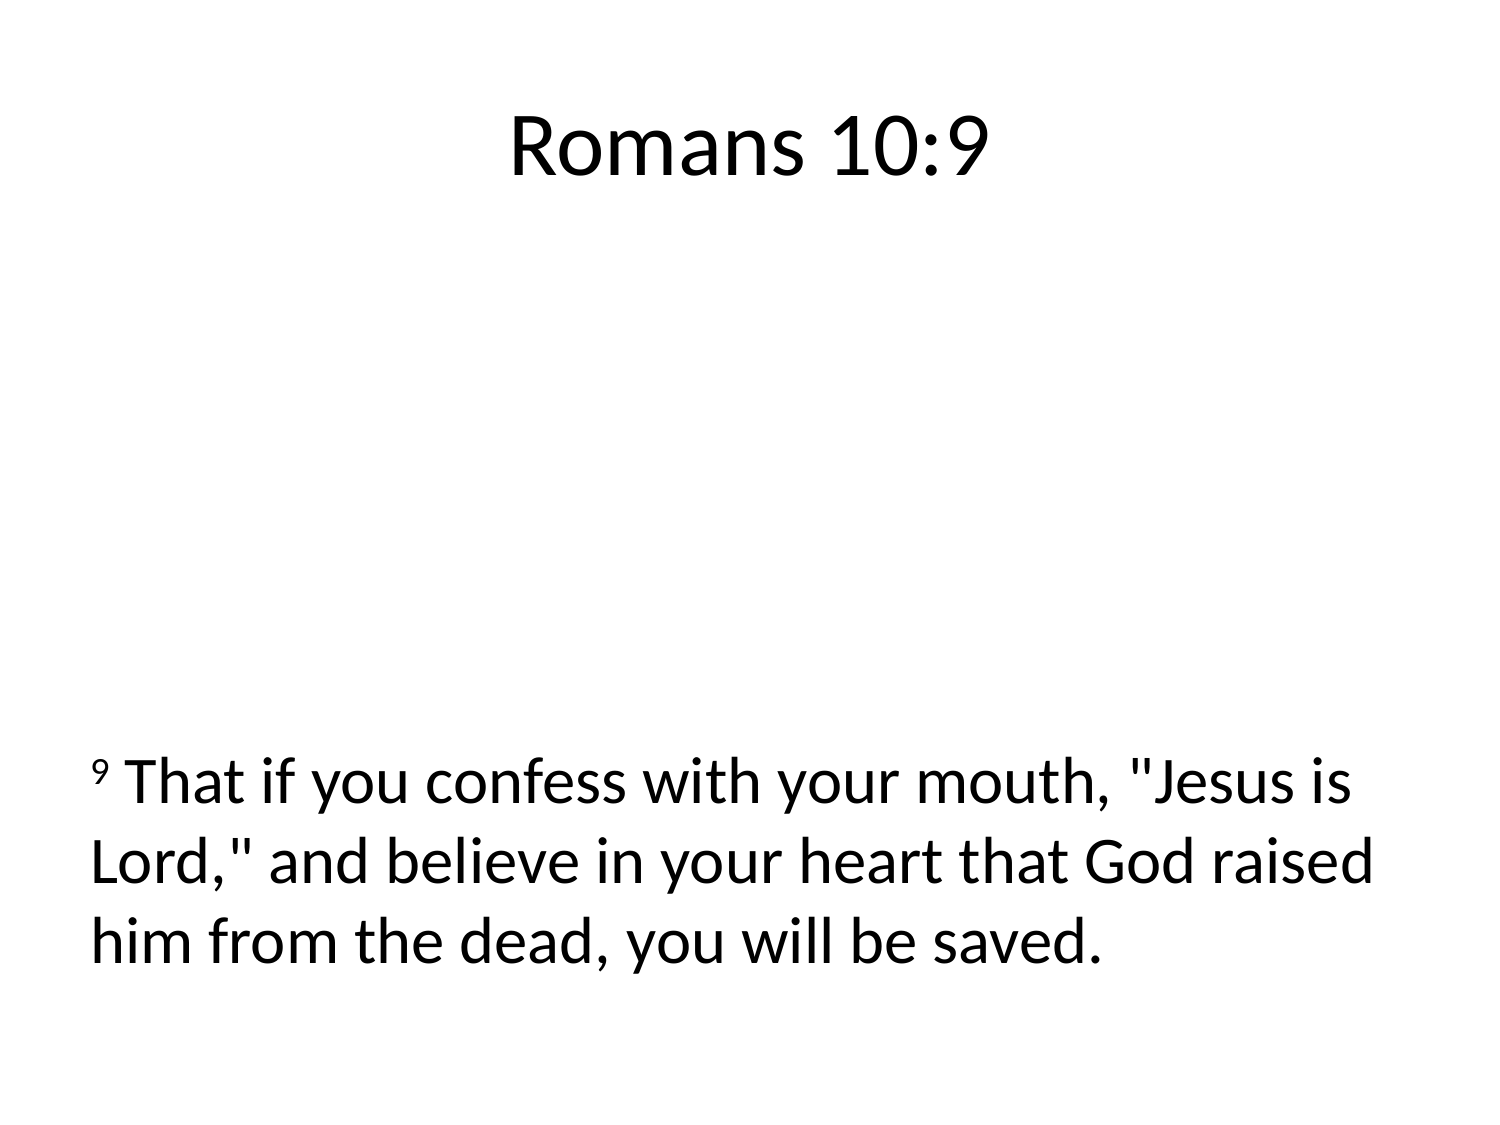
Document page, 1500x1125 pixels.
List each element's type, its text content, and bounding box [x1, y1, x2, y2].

title Romans 10:9 [75, 45, 1425, 233]
list 9 That if you confess with your mouth, "Jesus is Lord," and believe in your heart that God raised him from the dead, you will be saved. [75, 262, 1425, 1005]
